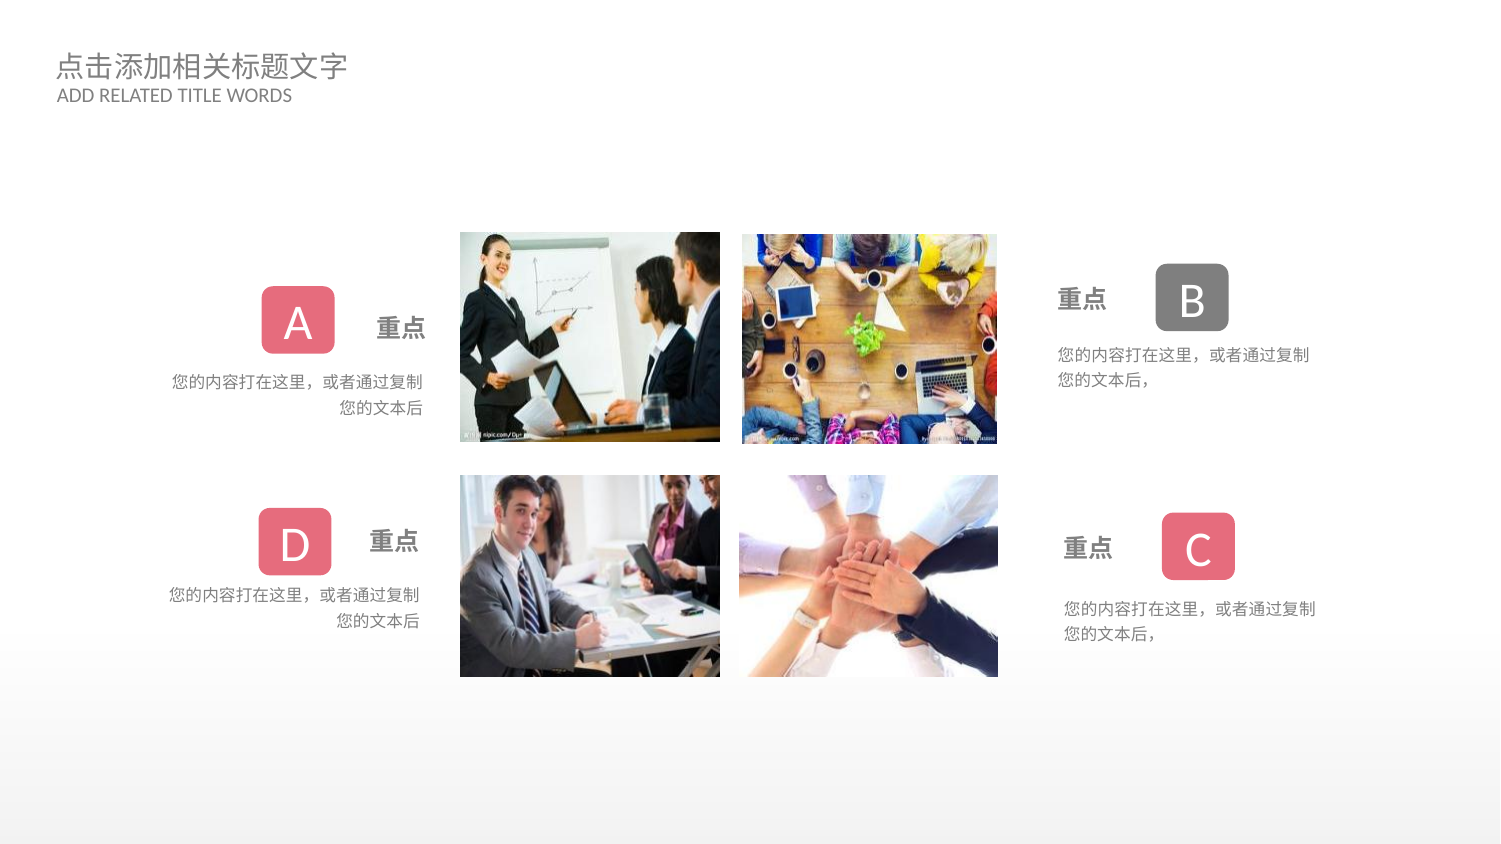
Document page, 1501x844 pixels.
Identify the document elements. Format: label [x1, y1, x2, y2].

picture [742, 234, 997, 444]
text_box [156, 286, 438, 635]
picture [460, 232, 720, 442]
text_box [1046, 263, 1328, 649]
picture [739, 475, 998, 677]
picture [460, 475, 720, 677]
